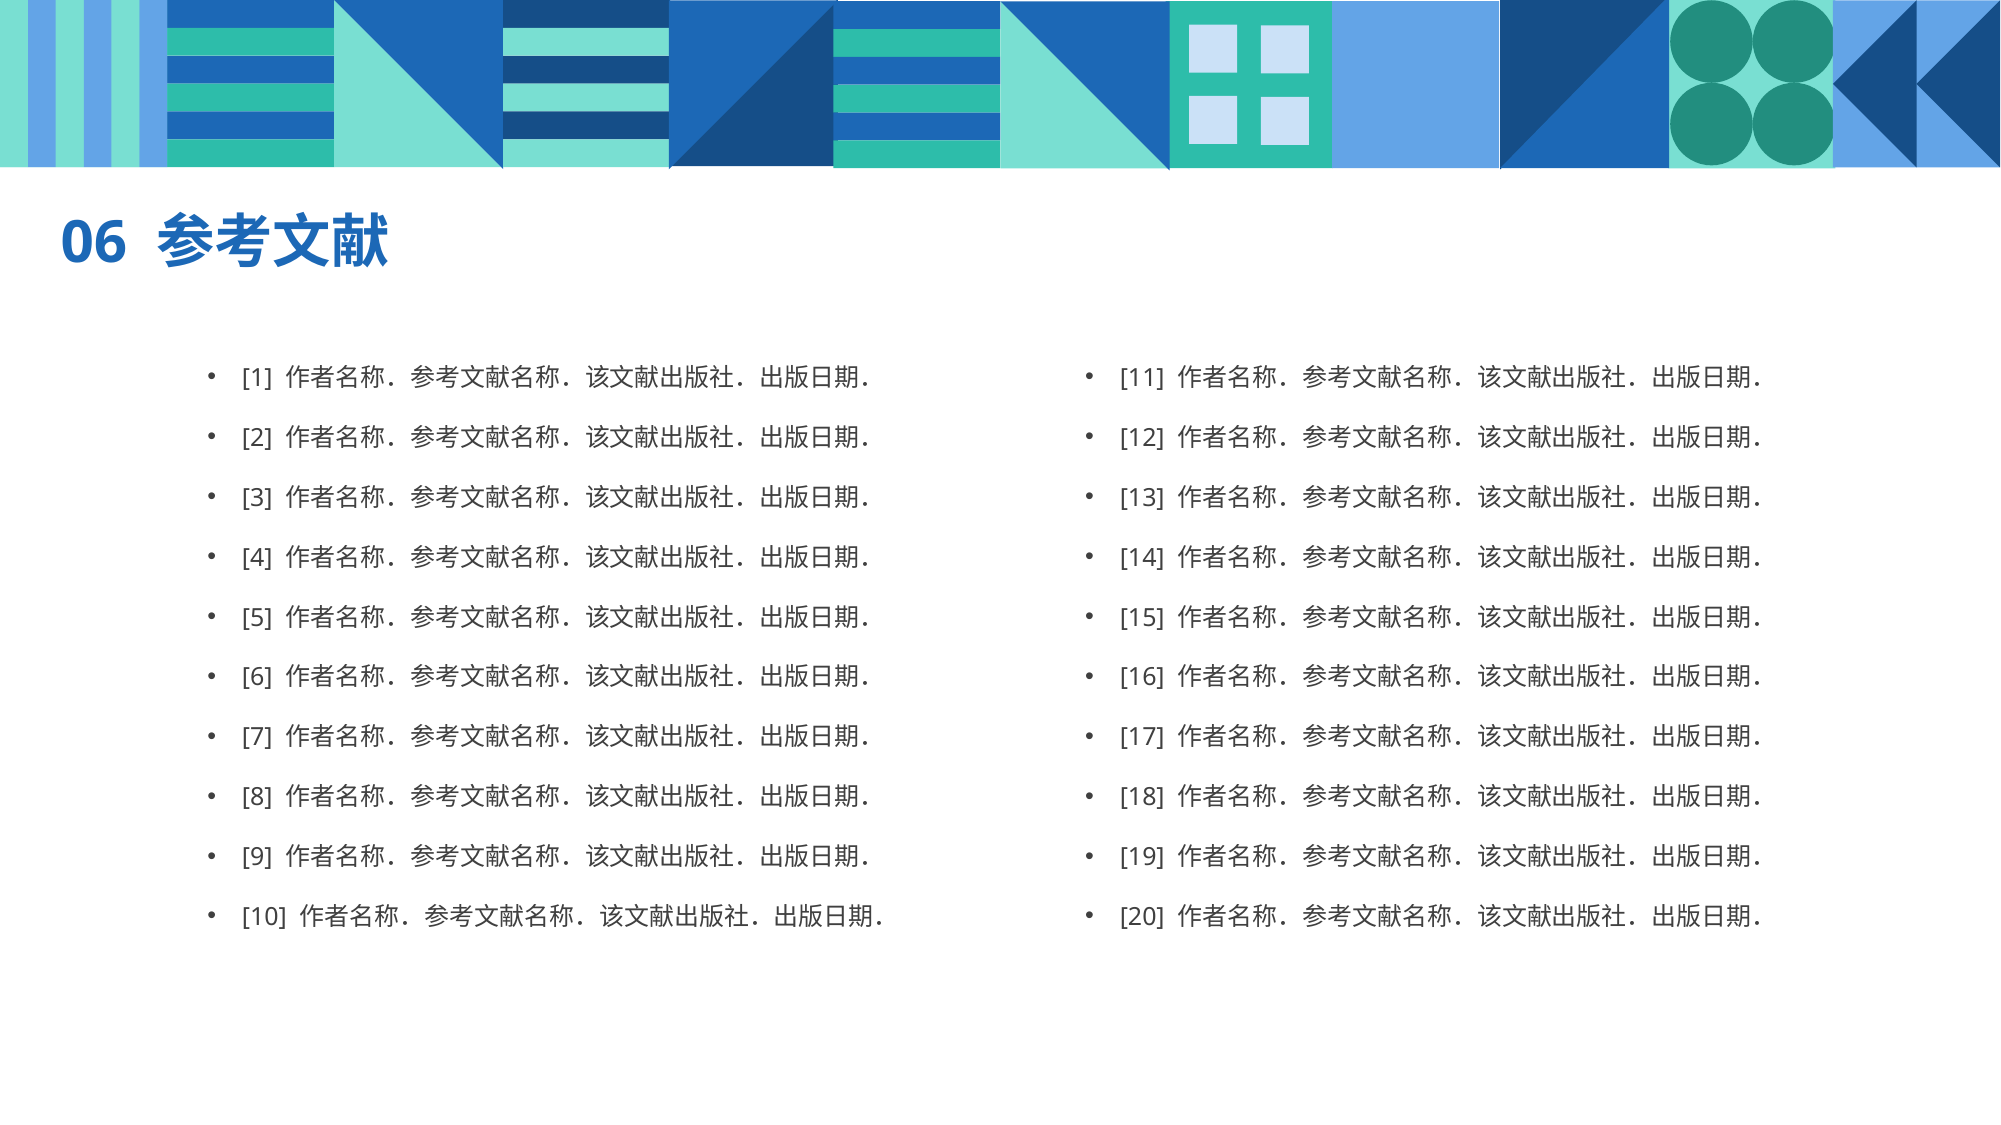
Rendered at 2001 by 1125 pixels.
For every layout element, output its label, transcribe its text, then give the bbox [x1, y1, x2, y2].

list 06 参考文献 [45, 196, 623, 291]
text_box [1] 作者名称．参考文献名称．该文献出版社．出版日期． [2] 作者名称．参考文献名称．该文献出版社．出版日期． [3] 作者名称．参考文献名称．该文献出版社．出版日期． [4] 作者名称．参考文献名称．该文献出版社．出版日期． [5] 作者名称．参考文献名称．该文献出版社．出版日期． [6] 作者名称．参考文献名称．该文献出版社．出版日期． [7] 作者名称．参考文献名称．该文献出版社．出版日期． [8] 作者名称．参考文献名称．该文献出版社．出版日期． [9] 作者名称．参考文献名称．该文献出版社．出版日期． [10] 作者名称．参考文献名称．该文献出版社．出版日期． [192, 324, 930, 938]
text_box [11] 作者名称．参考文献名称．该文献出版社．出版日期． [12] 作者名称．参考文献名称．该文献出版社．出版日期． [13] 作者名称．参考文献名称．该文献出版社．出版日期． [14] 作者名称．参考文献名称．该文献出版社．出版日期． [15] 作者名称．参考文献名称．该文献出版社．出版日期． [16] 作者名称．参考文献名称．该文献出版社．出版日期． [17] 作者名称．参考文献名称．该文献出版社．出版日期． [18] 作者名称．参考文献名称．该文献出版社．出版日期． [19] 作者名称．参考文献名称．该文献出版社．出版日期． [20] 作者名称．参考文献名称．该文献出版社．出版日期． [1070, 324, 1808, 938]
